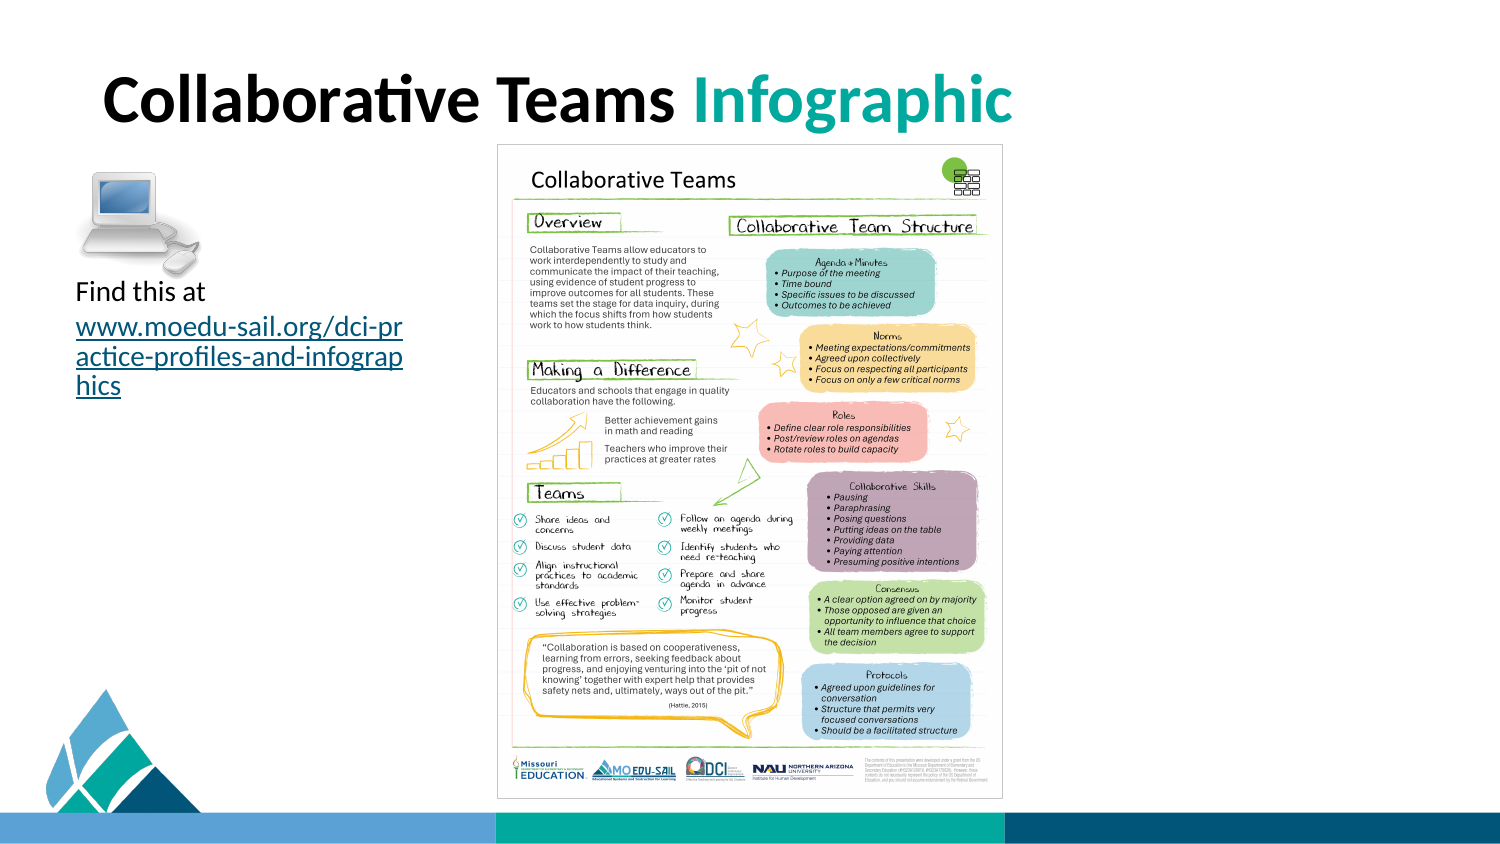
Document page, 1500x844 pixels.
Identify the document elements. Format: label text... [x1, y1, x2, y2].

picture [70, 153, 209, 293]
text_box Find this at www.moedu-sail.org/dci-practice-profiles-and-infographics [60, 265, 424, 350]
title Collaborative Teams Infographic [103, 44, 1455, 145]
picture [46, 689, 201, 813]
picture [497, 144, 1003, 799]
